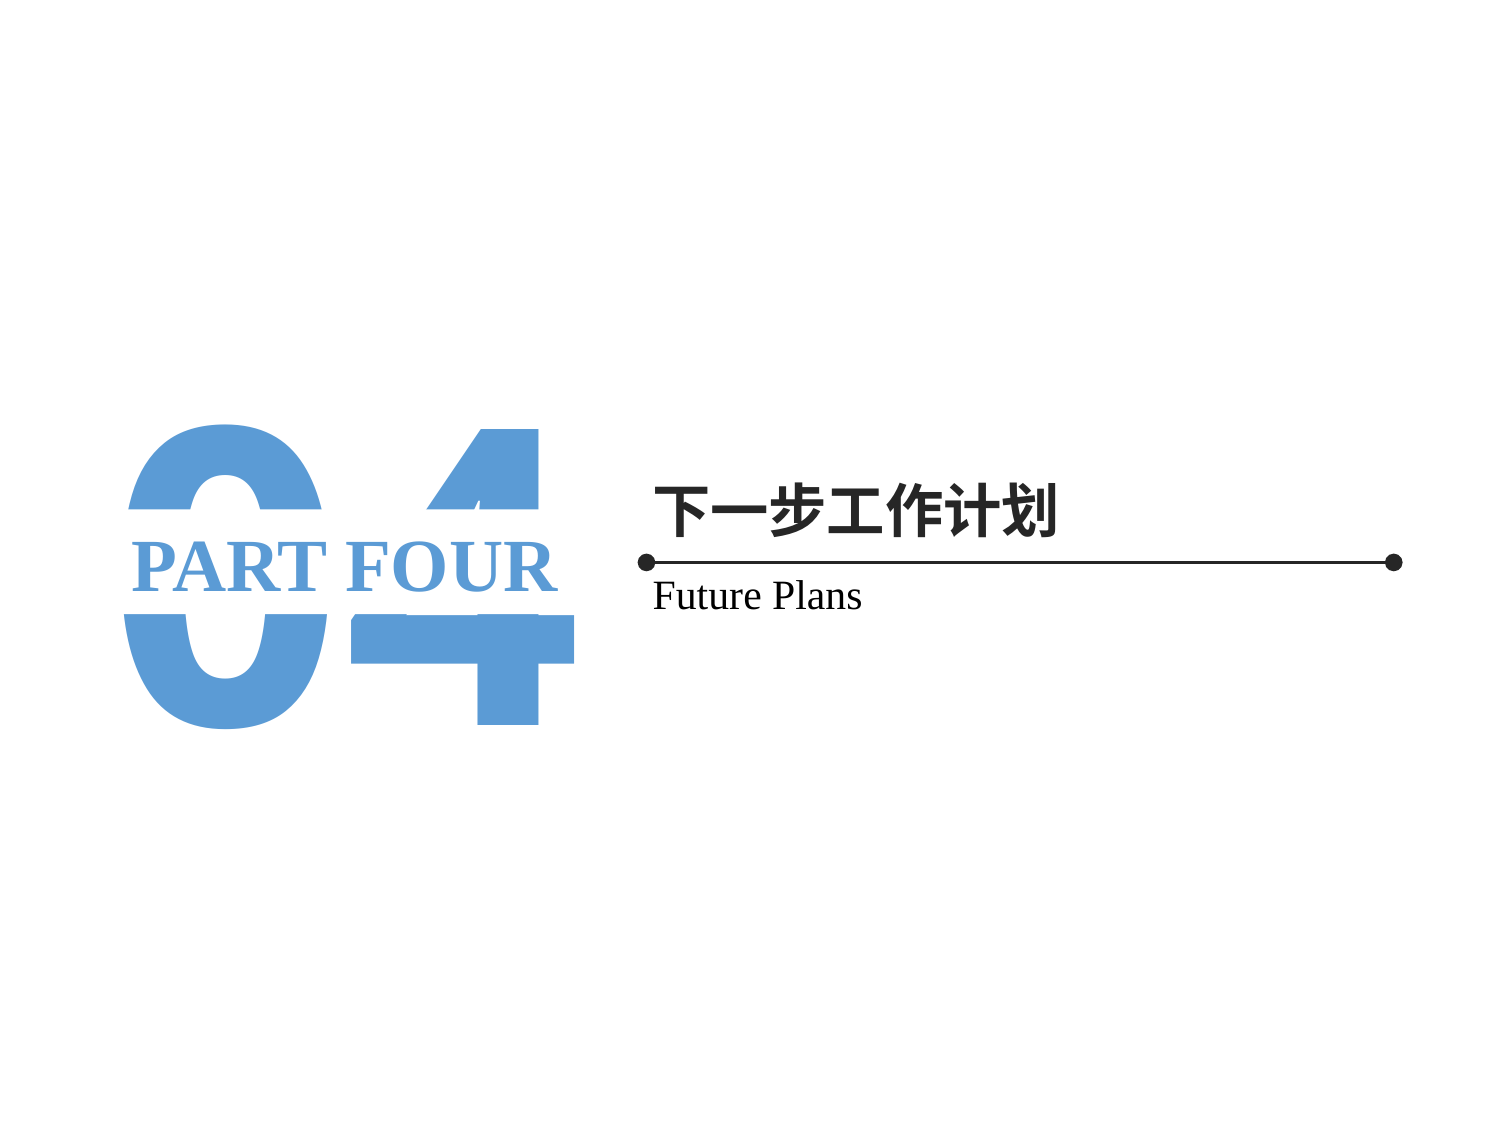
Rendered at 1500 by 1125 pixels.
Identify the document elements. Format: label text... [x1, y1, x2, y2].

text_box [637, 553, 1403, 572]
text_box Future Plans [637, 572, 1400, 626]
text_box PART FOUR [79, 509, 610, 615]
text_box 04 [0, 303, 690, 816]
text_box 下一步工作计划 [637, 466, 1403, 552]
